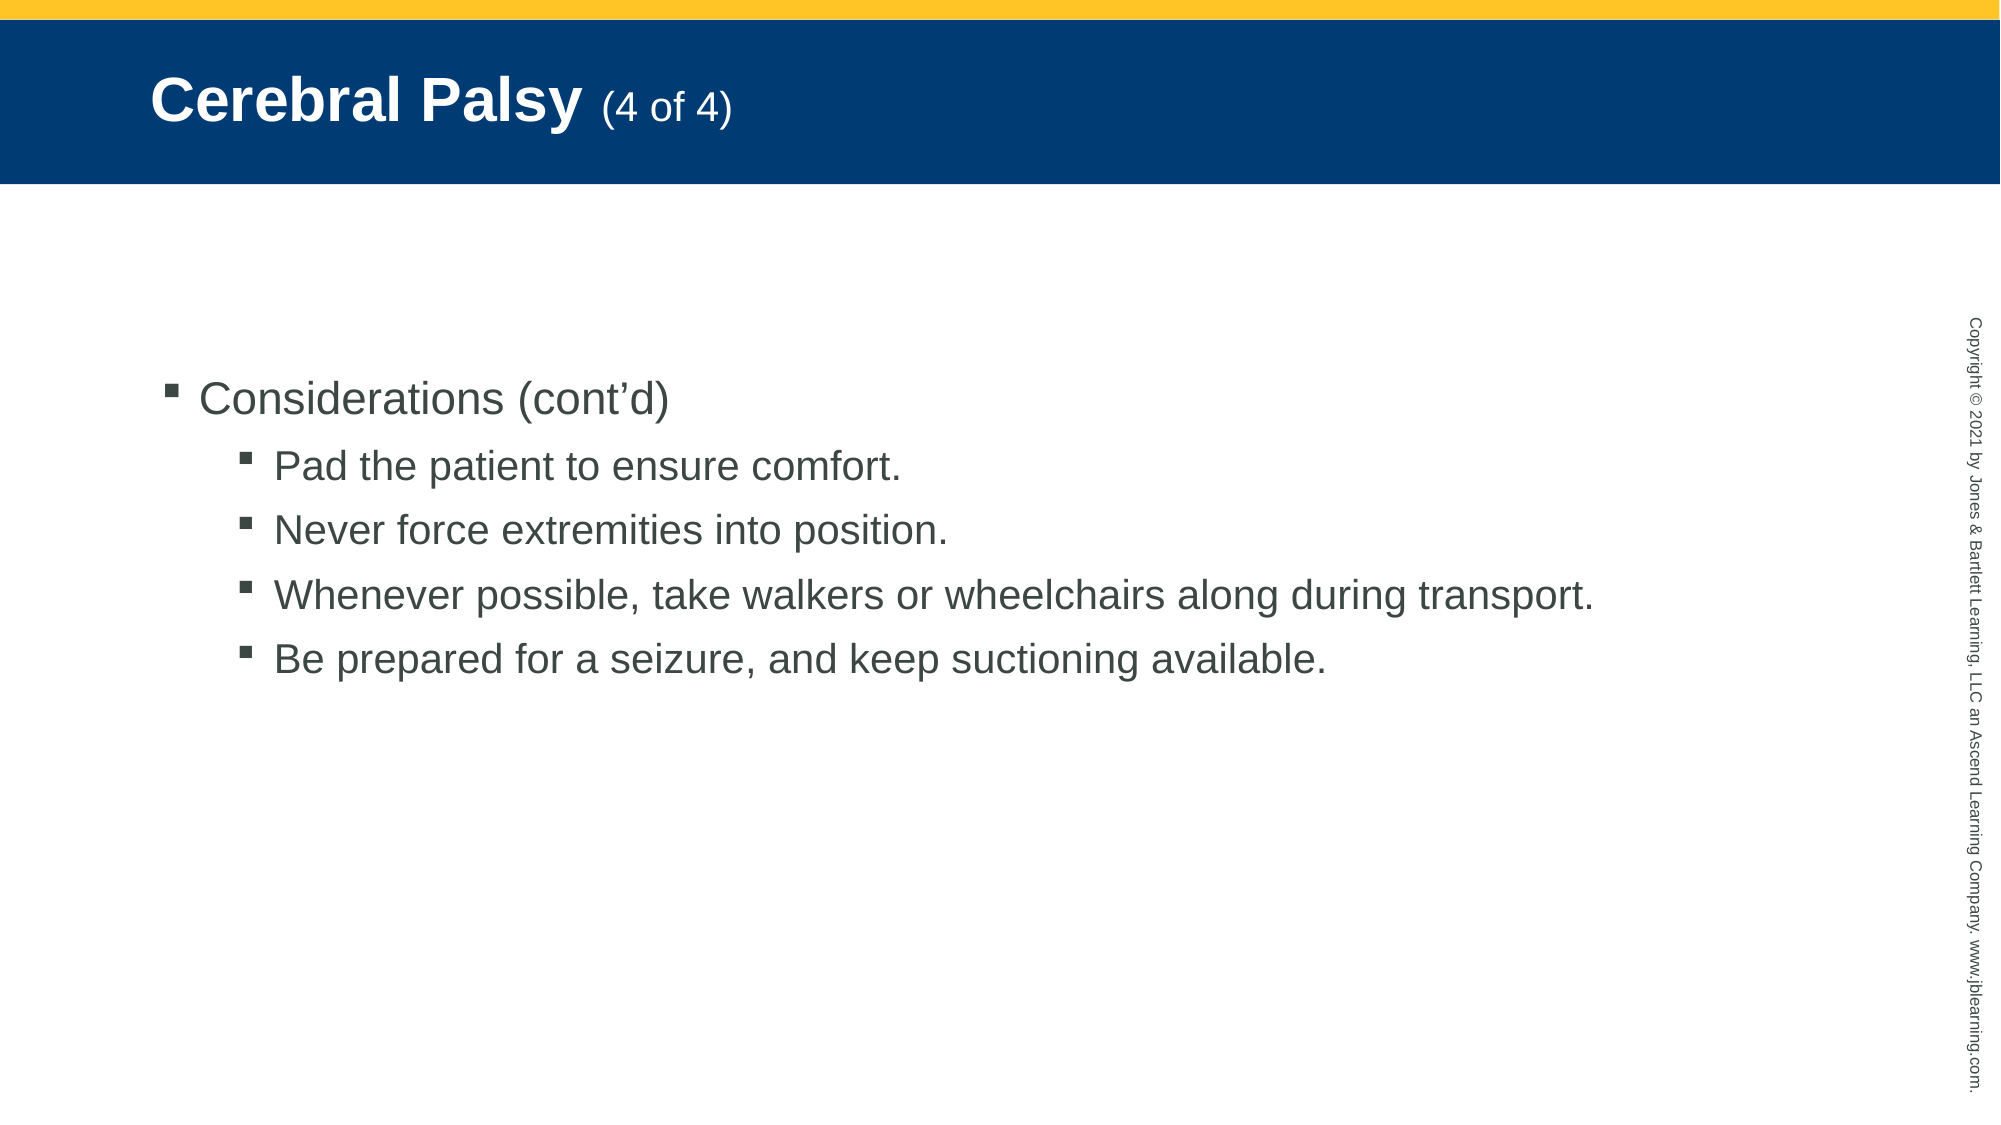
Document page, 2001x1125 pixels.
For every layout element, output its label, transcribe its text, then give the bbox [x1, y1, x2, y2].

list Considerations (cont’d) Pad the patient to ensure comfort. Never force extremities into position. Whenever possible, take walkers or wheelchairs along during transport. Be prepared for a seizure, and keep suctioning available. [146, 361, 1859, 1016]
title Cerebral Palsy (4 of 4) [0, 19, 2000, 185]
